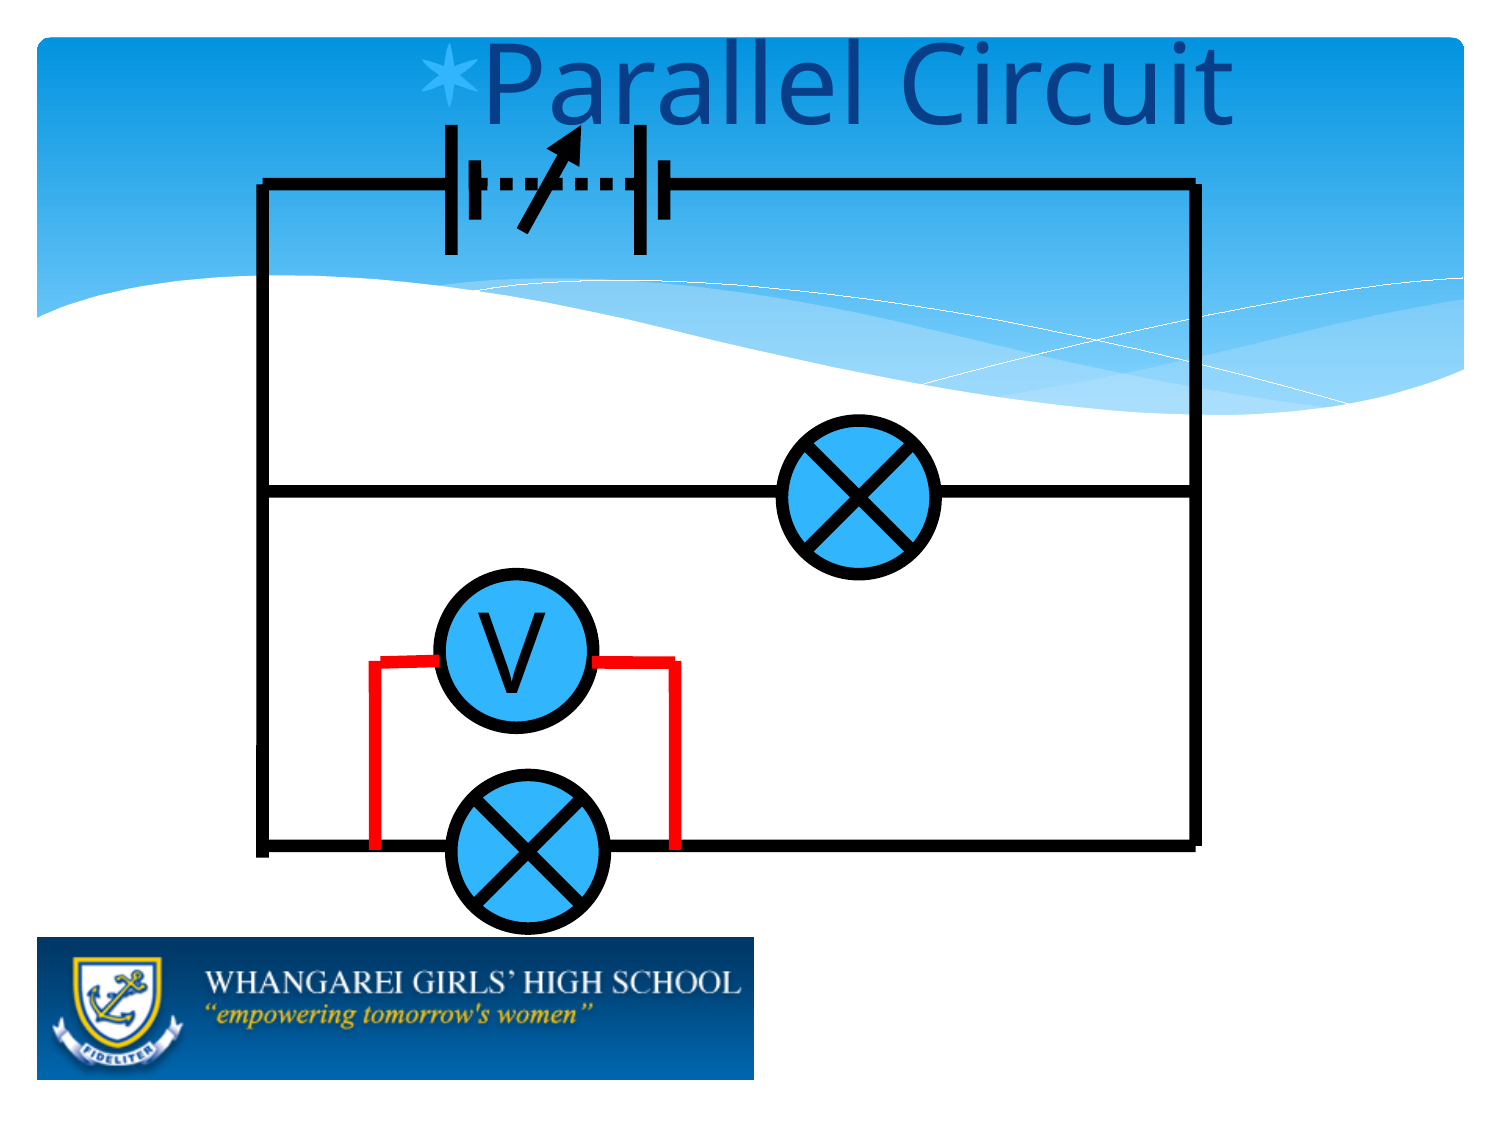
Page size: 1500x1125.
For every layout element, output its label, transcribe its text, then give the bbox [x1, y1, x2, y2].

list Parallel Circuit [407, 31, 1471, 185]
picture [37, 937, 754, 1080]
text_box [522, 124, 582, 232]
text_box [439, 573, 594, 729]
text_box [781, 420, 936, 575]
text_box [450, 774, 606, 929]
